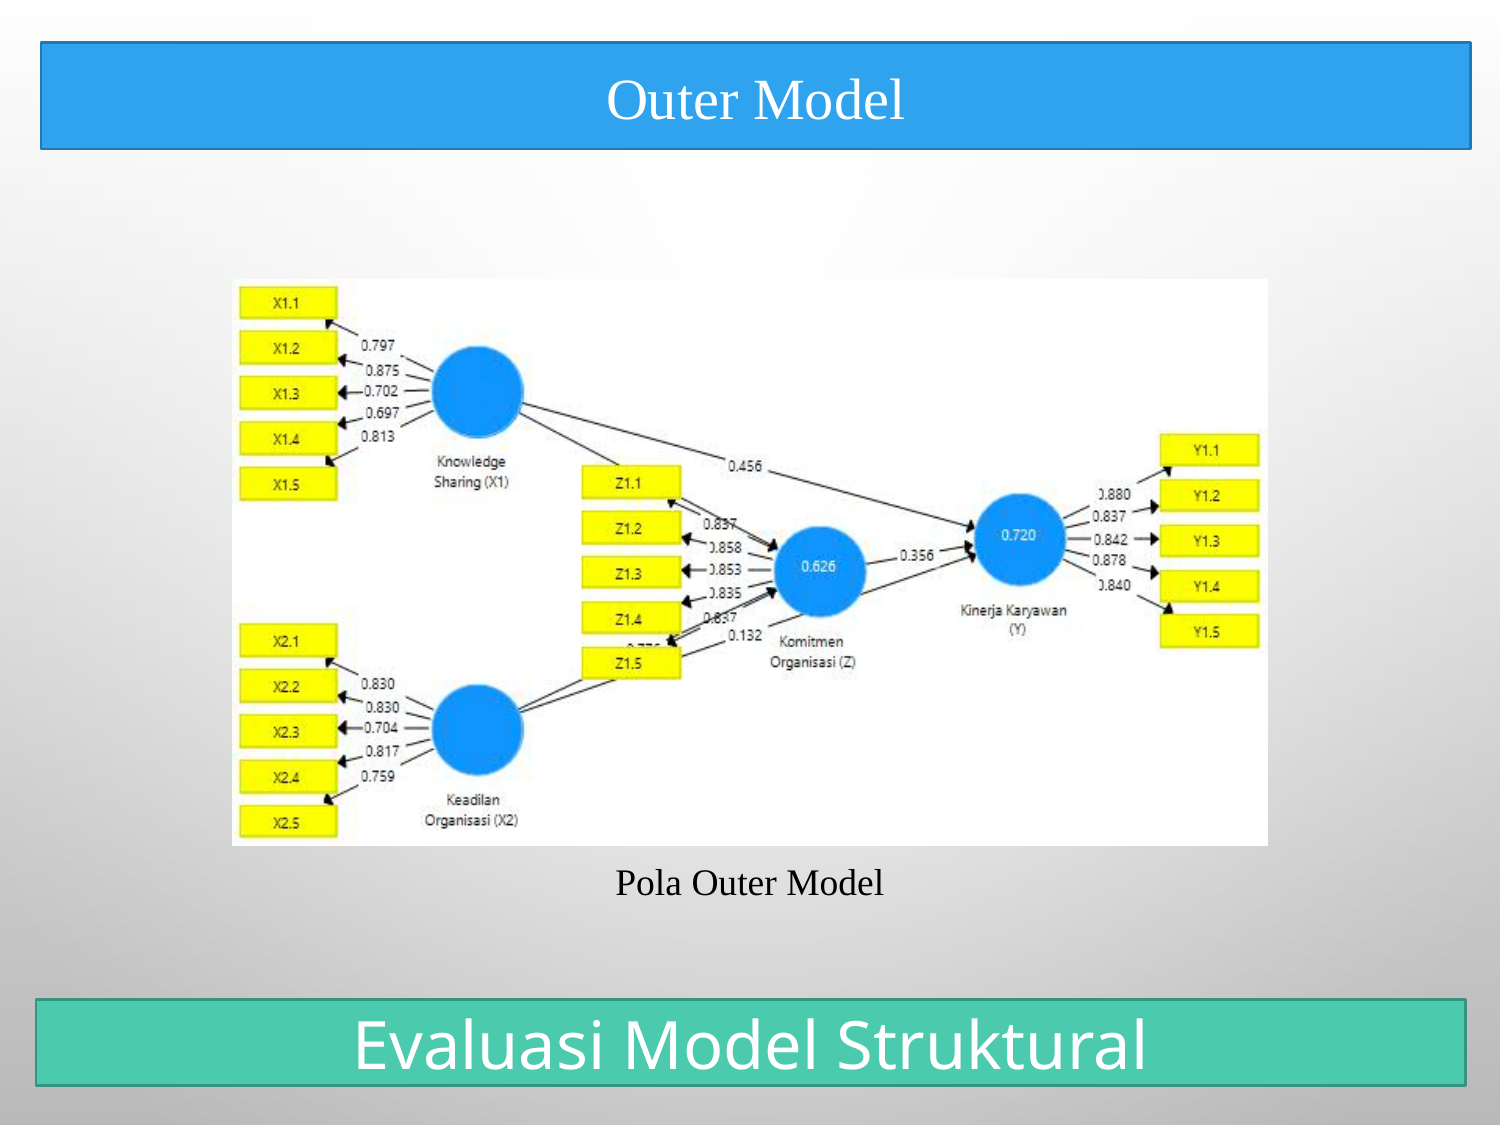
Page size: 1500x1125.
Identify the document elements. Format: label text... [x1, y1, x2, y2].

picture [0, 0, 1500, 1125]
text_box Evaluasi Model Struktural [35, 998, 1467, 1087]
text_box Pola Outer Model [129, 843, 1371, 911]
text_box Outer Model [40, 41, 1472, 150]
